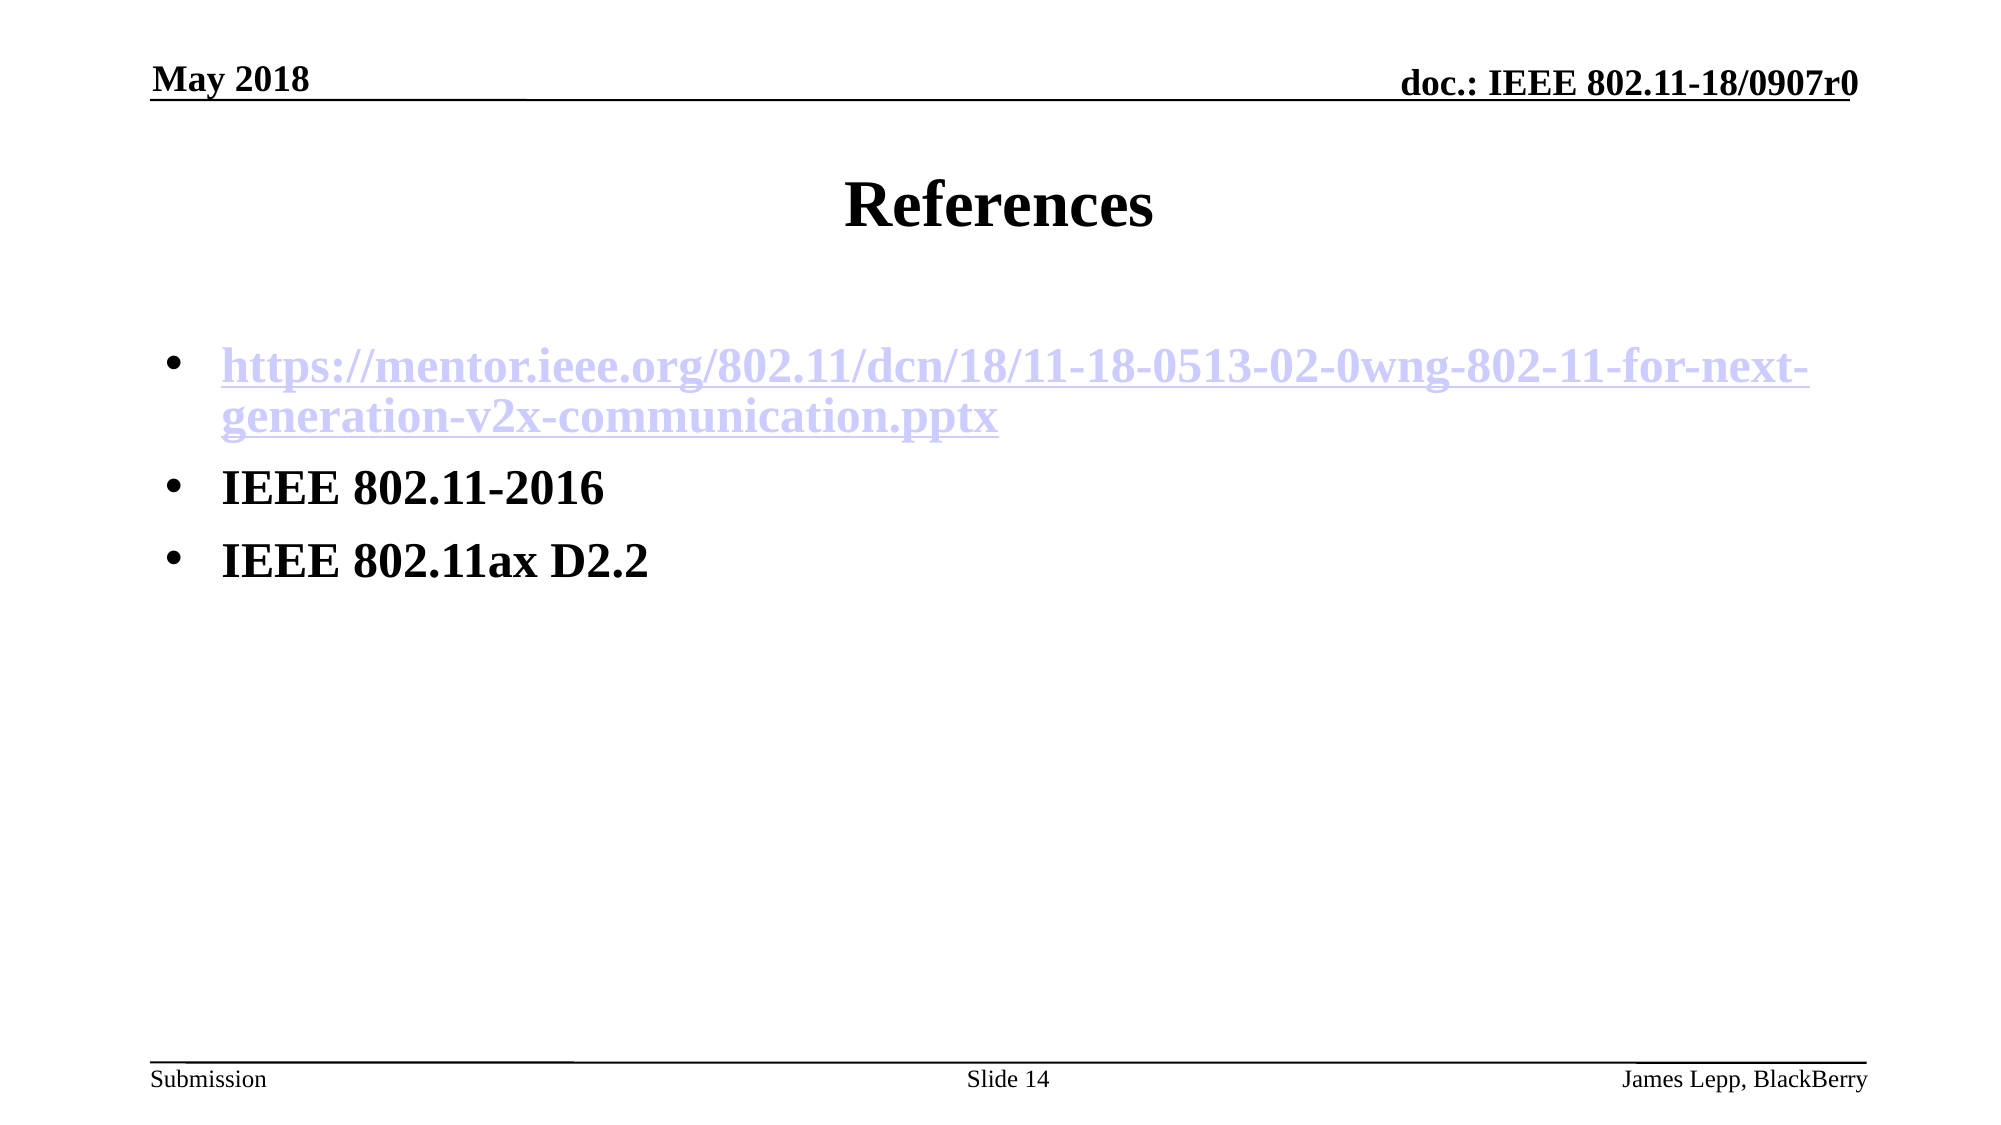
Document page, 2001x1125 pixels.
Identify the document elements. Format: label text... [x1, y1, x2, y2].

slide_number Slide 14 [950, 1061, 1067, 1123]
list https://mentor.ieee.org/802.11/dcn/18/11-18-0513-02-0wng-802-11-for-next-generation-v2x-communication.pptx IEEE 802.11-2016 IEEE 802.11ax D2.2 [149, 324, 1850, 1000]
title References [149, 112, 1850, 288]
footer James Lepp, BlackBerry [1171, 1061, 1869, 1093]
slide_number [152, 54, 563, 100]
